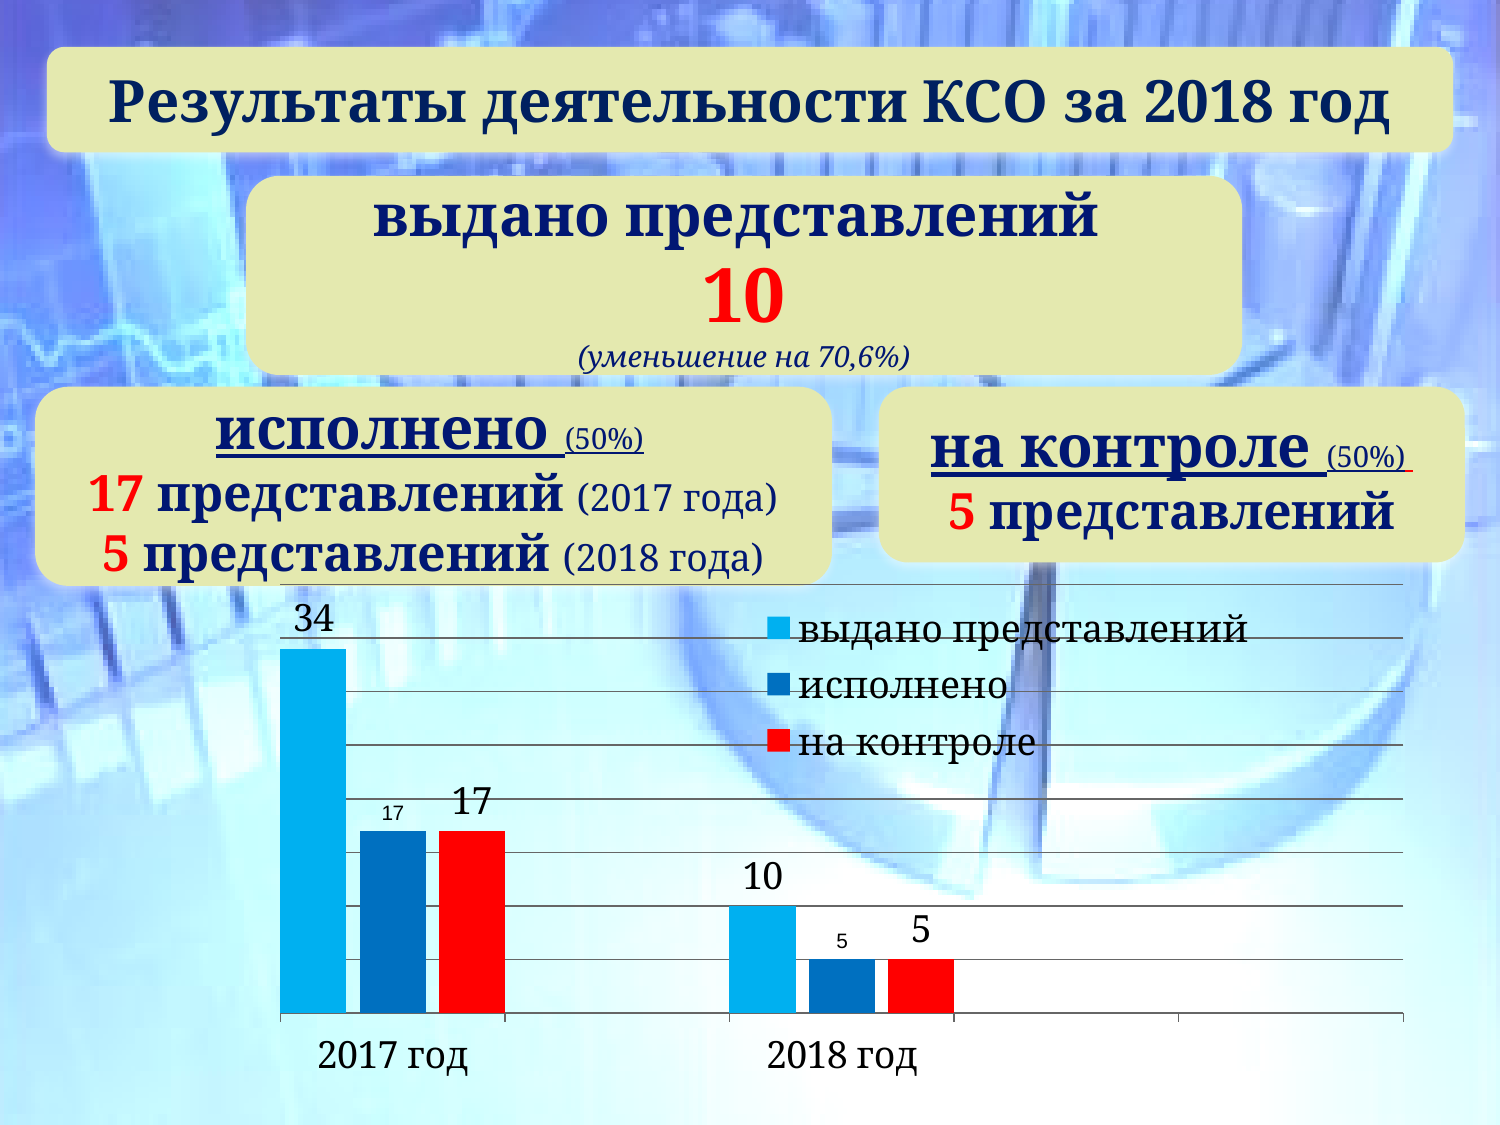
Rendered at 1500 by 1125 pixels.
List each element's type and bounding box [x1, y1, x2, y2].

chart [245, 573, 1500, 1091]
picture [0, 0, 1500, 1125]
